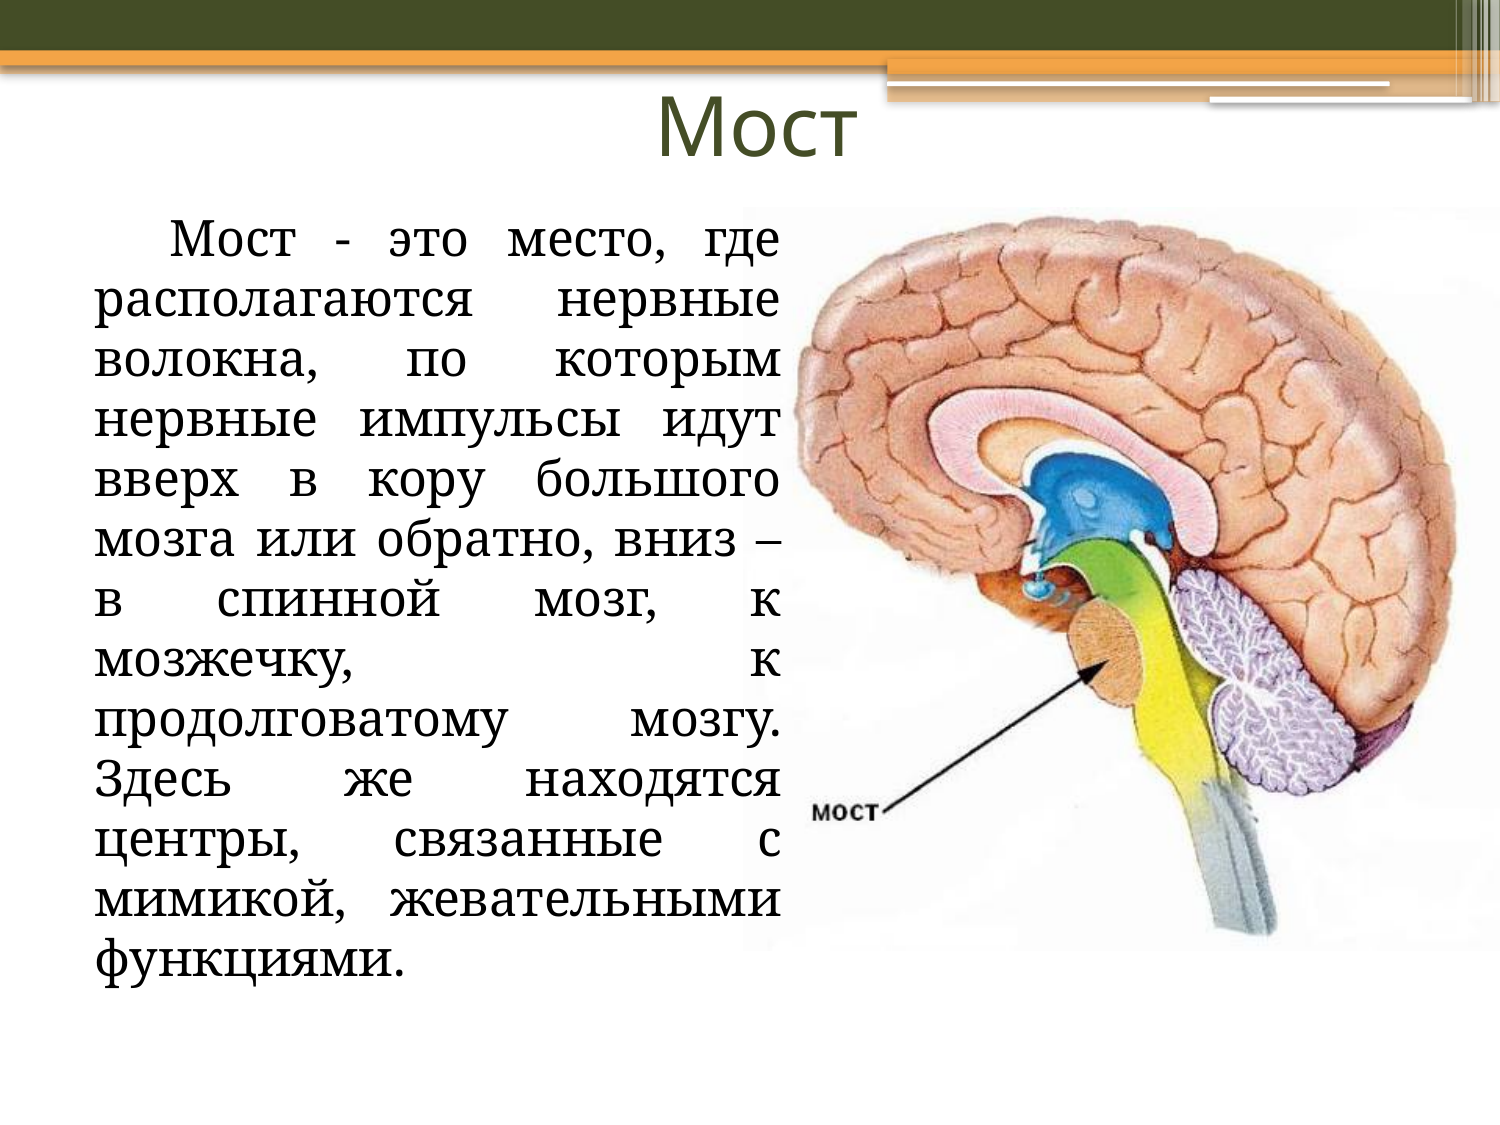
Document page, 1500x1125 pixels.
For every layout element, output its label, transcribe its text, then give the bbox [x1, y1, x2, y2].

picture [743, 207, 1500, 952]
title Мост [81, 34, 1433, 205]
list Мост - это место, где располагаются нервные волокна, по которым нервные импульсы идут вверх в кору большого мозга или обратно, вниз – в спинной мозг, к мозжечку, к продолговатому мозгу. Здесь же находятся центры, связанные с мимикой, жевательными функциями. [23, 198, 798, 1003]
